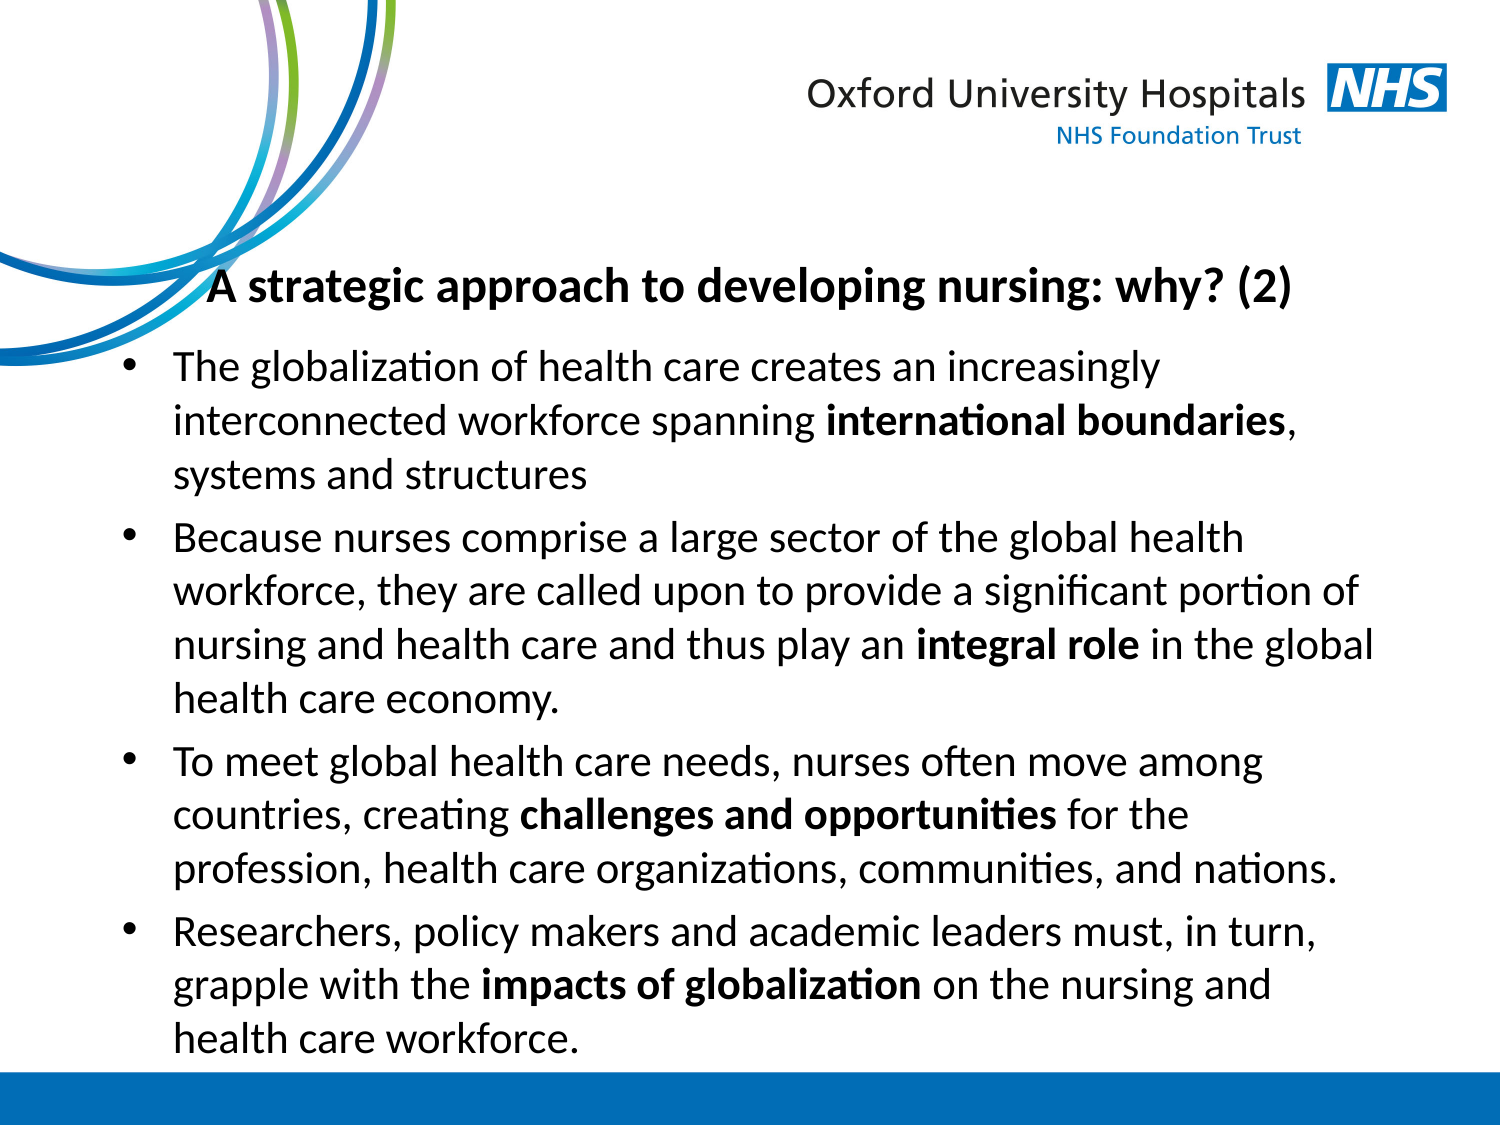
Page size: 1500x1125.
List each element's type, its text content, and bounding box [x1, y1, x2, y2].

title A strategic approach to developing nursing: why? (2) [106, 191, 1393, 329]
list The globalization of health care creates an increasingly interconnected workforce spanning international boundaries, systems and structures Because nurses comprise a large sector of the global health workforce, they are called upon to provide a significant portion of nursing and health care and thus play an integral role in the global health care economy. To meet global health care needs, nurses often move among countries, creating challenges and opportunities for the profession, health care organizations, communities, and nations. Researchers, policy makers and academic leaders must, in turn, grapple with the impacts of globalization on the nursing and health care workforce. [106, 329, 1393, 1089]
picture [0, 0, 1500, 1125]
